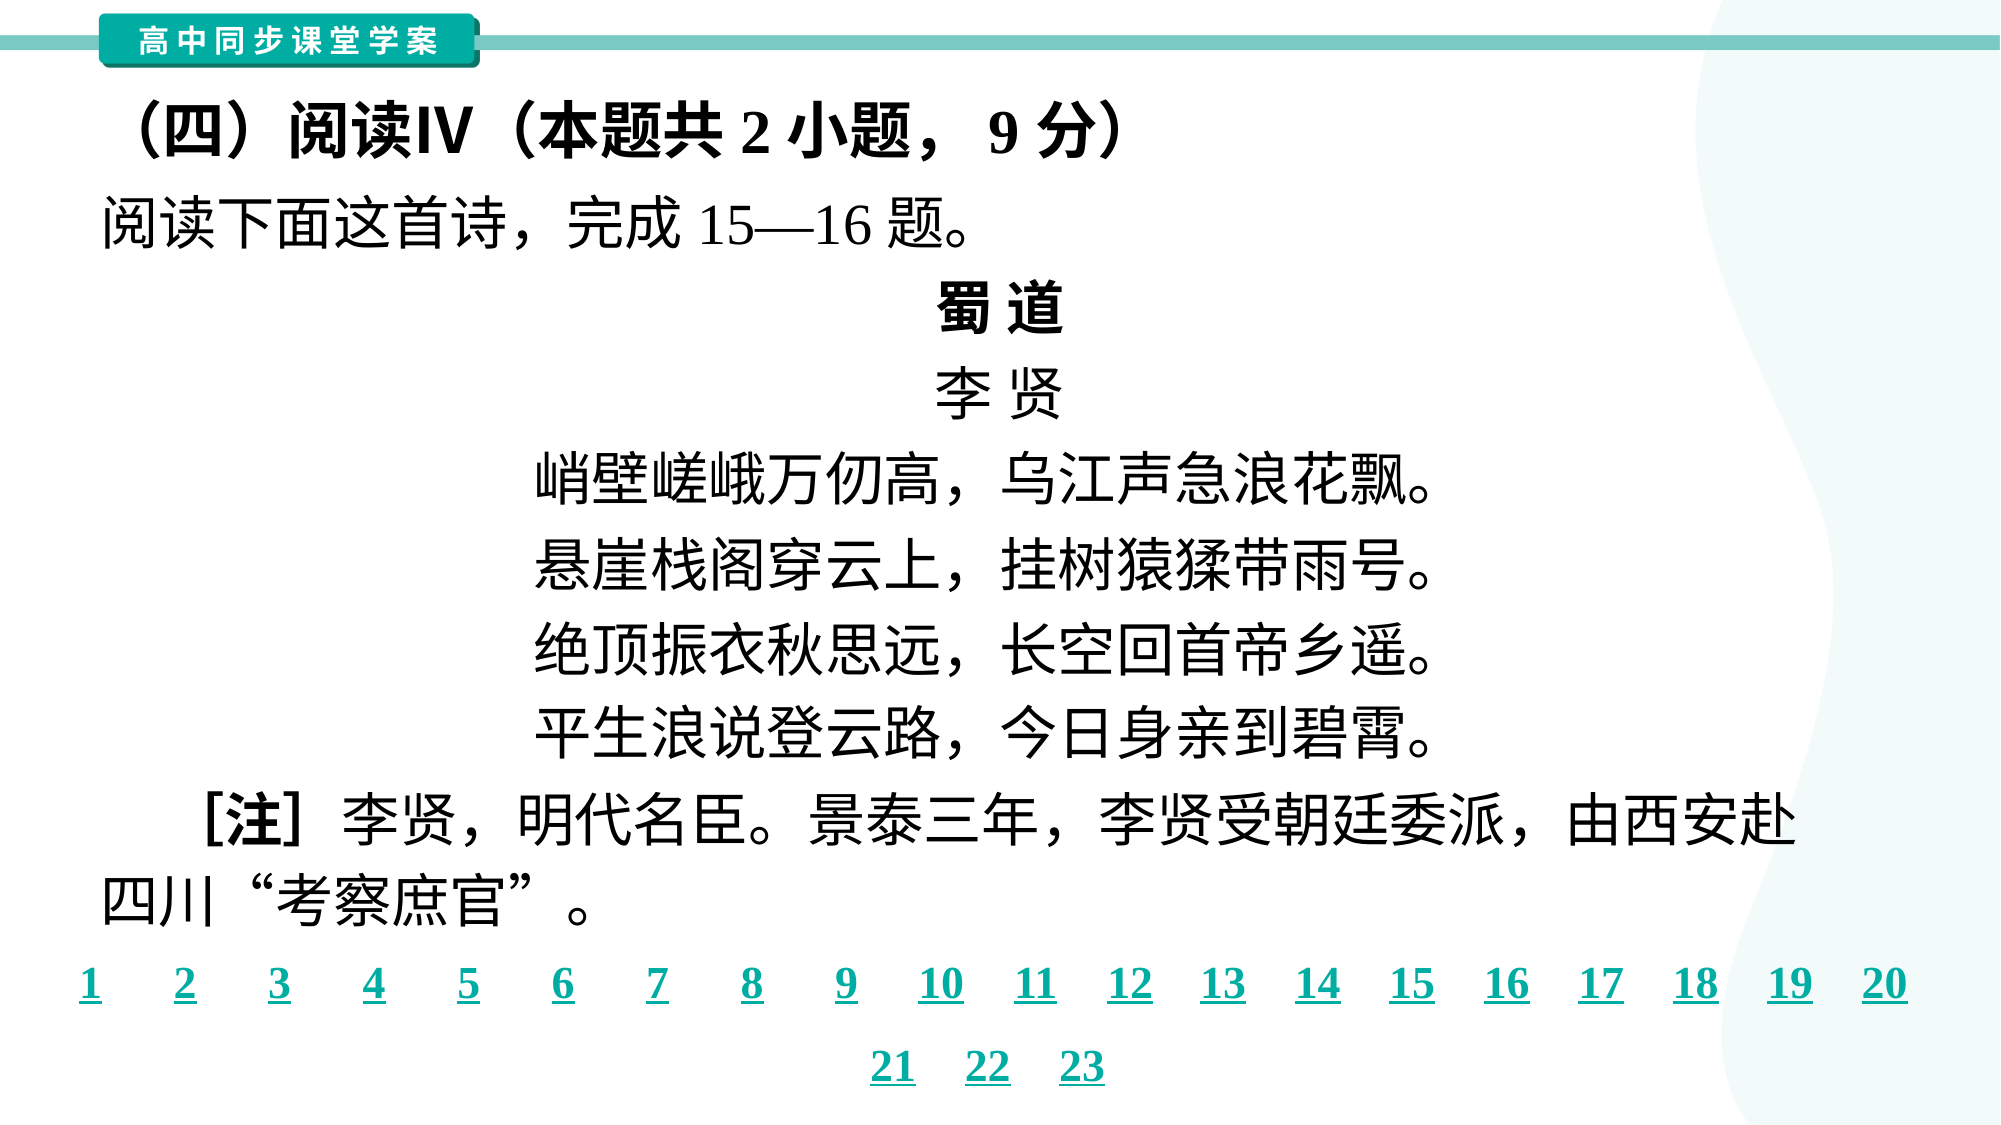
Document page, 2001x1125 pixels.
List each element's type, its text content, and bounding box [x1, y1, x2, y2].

text_box （四）阅读Ⅳ（本题共2小题，9分） [100, 76, 1899, 160]
text_box ［注］李贤，明代名臣。景泰三年，李贤受朝廷委派，由西安赴 四川“考察庶官”。 [100, 767, 1899, 929]
picture [0, 0, 2000, 1125]
